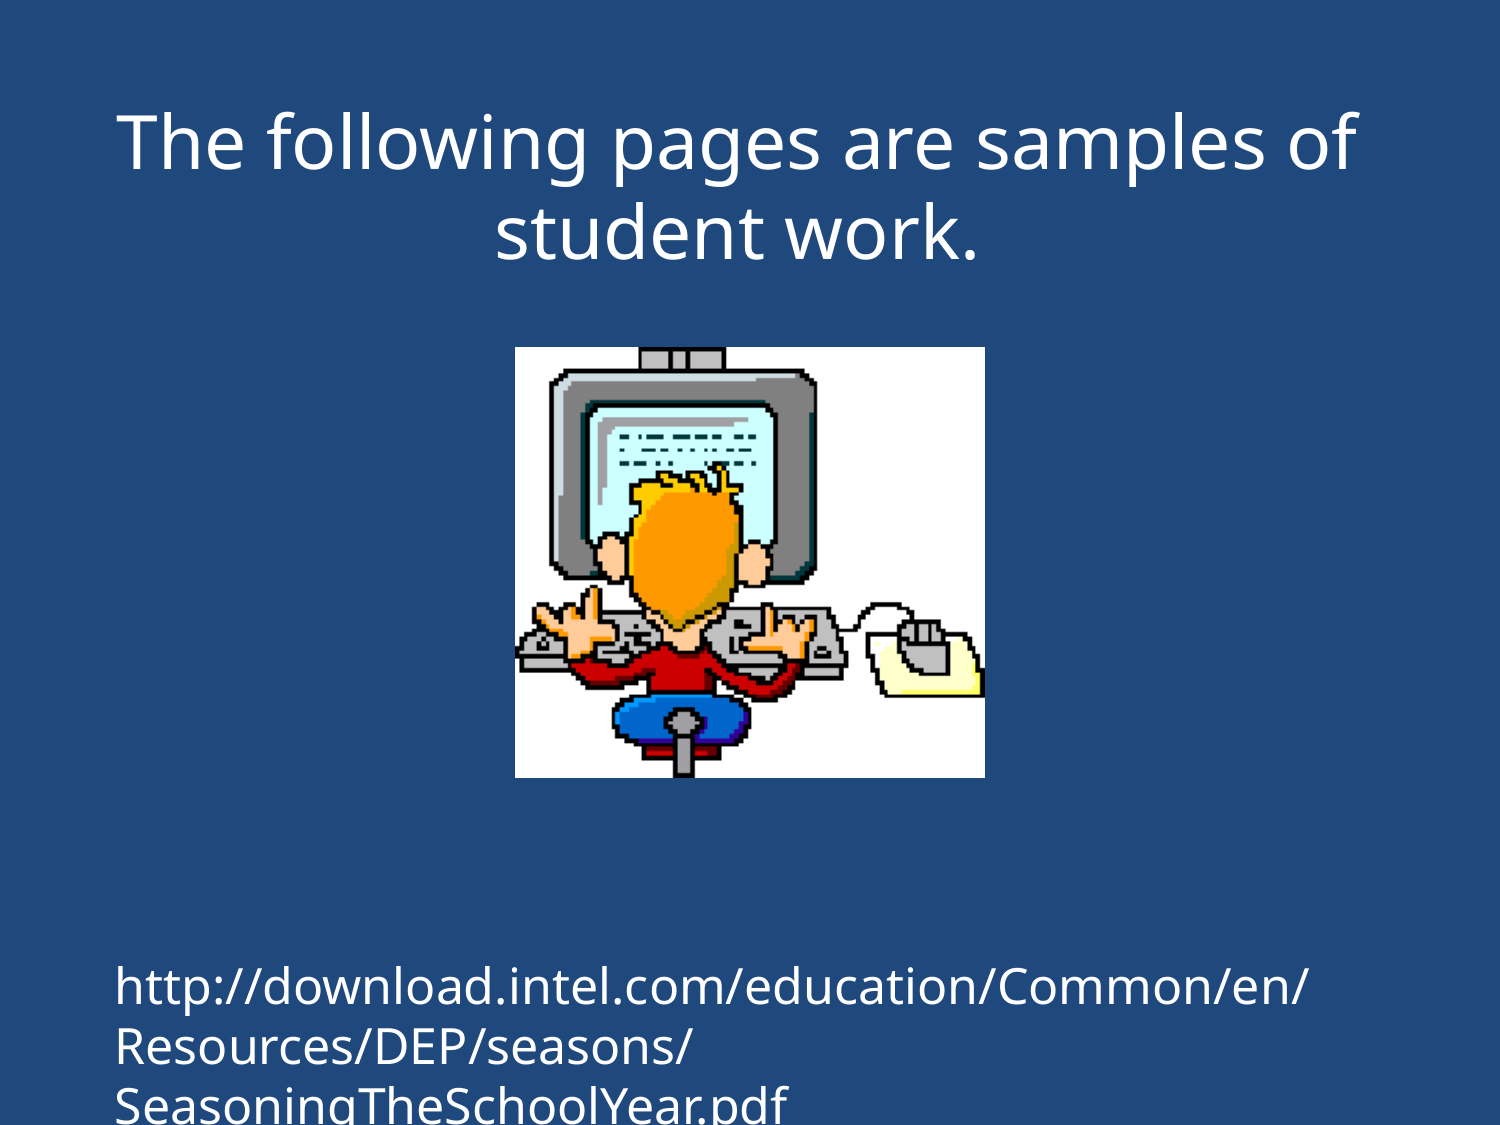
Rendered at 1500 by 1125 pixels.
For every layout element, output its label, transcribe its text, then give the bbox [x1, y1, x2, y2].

text_box The following pages are samples of student work. http://download.intel.com/education/Common/en/Resources/DEP/seasons/SeasoningTheSchoolYear.pdf [99, 87, 1375, 1125]
picture [515, 347, 985, 778]
